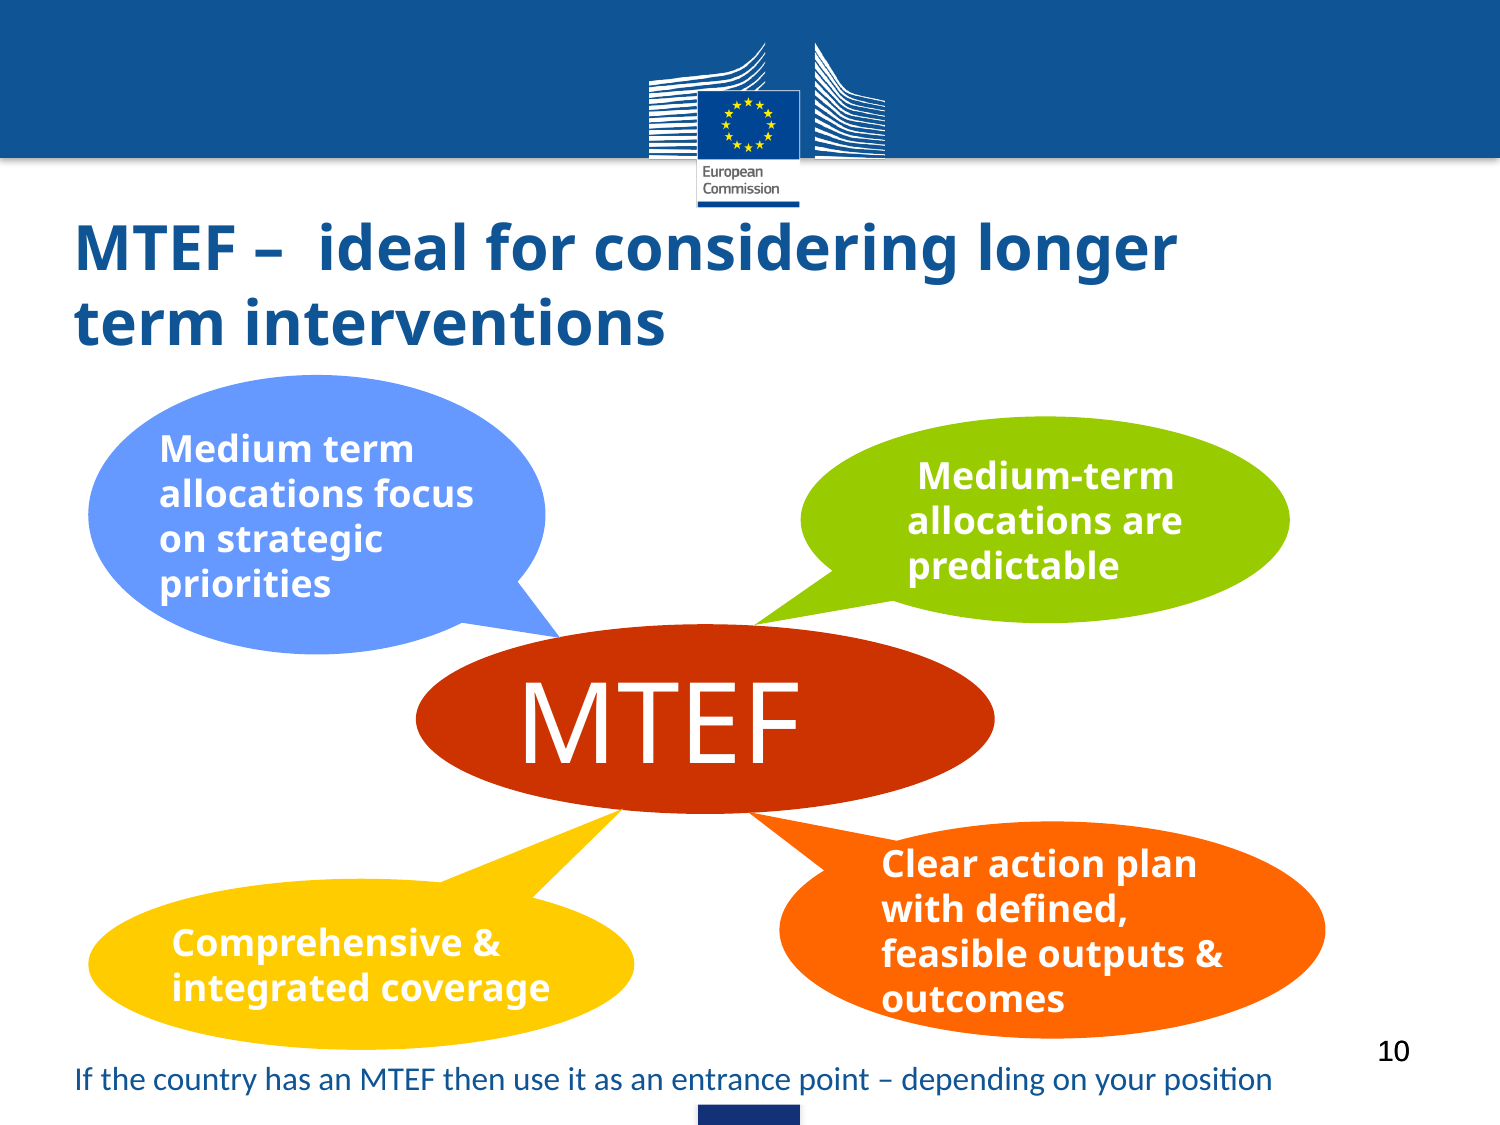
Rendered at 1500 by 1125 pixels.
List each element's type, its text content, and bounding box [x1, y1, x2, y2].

text_box If the country has an MTEF then use it as an entrance point – depending on your position [59, 1049, 1298, 1105]
text_box 10 [1298, 1024, 1425, 1103]
title MTEF – ideal for considering longer term interventions [0, 181, 1350, 385]
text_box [88, 374, 1326, 1051]
picture [649, 42, 885, 181]
